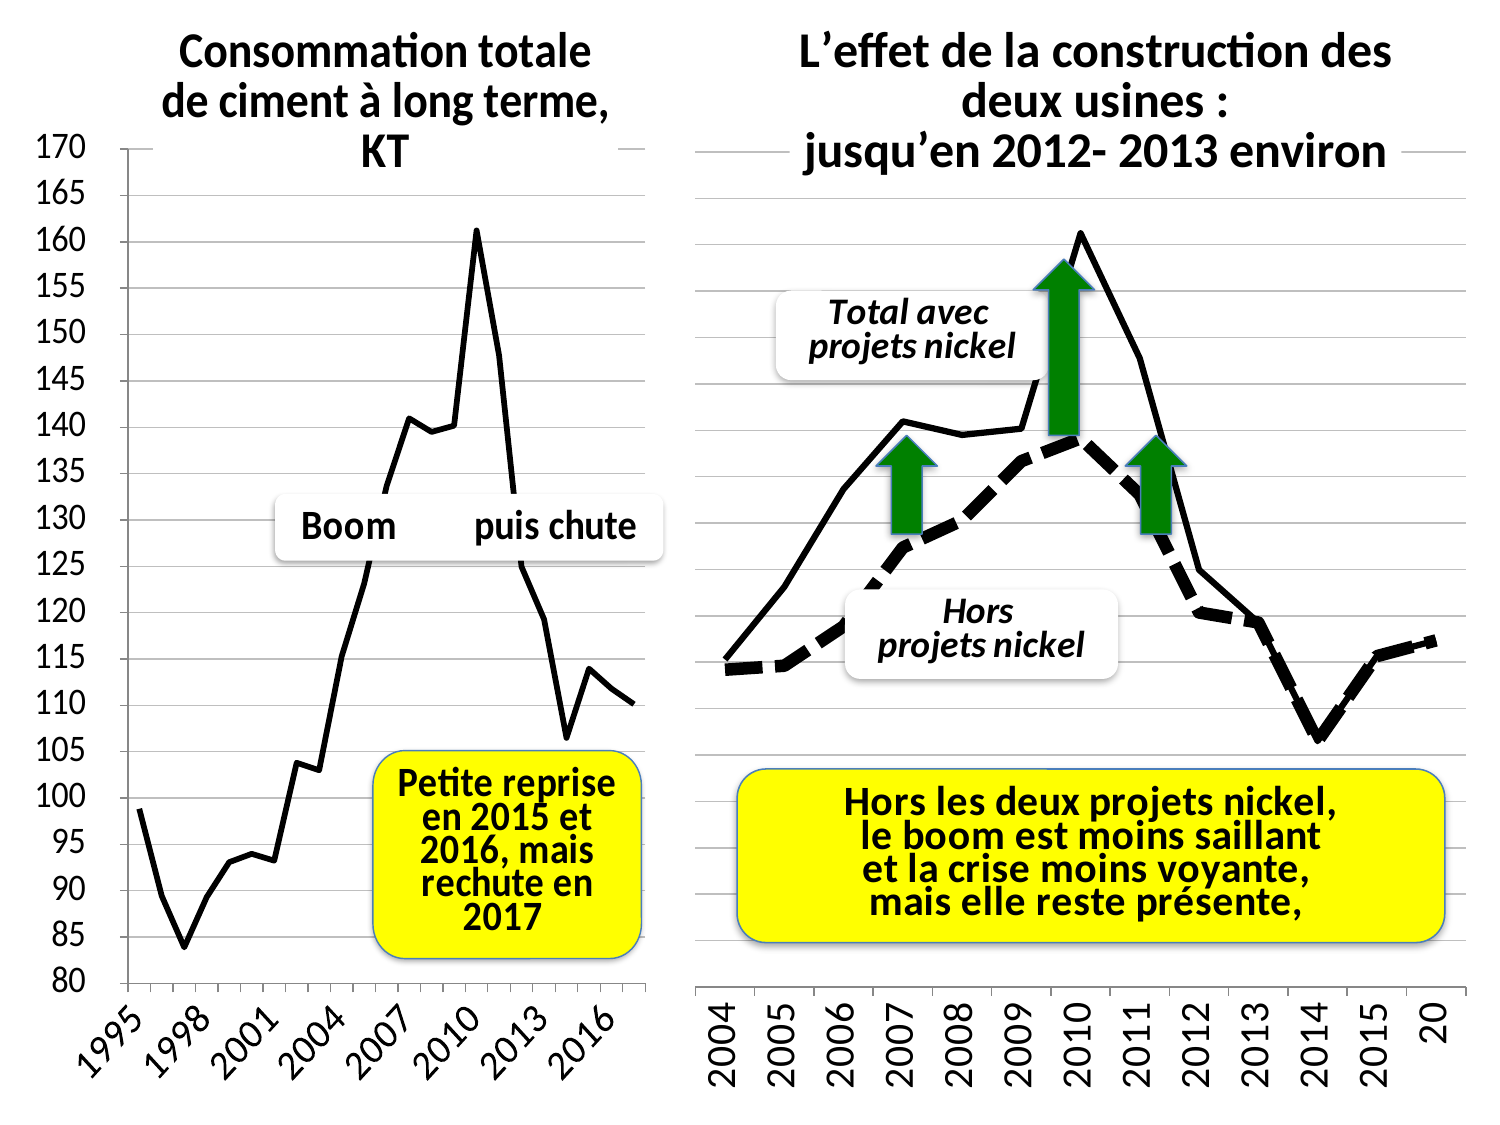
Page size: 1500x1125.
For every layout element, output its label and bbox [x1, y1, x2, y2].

chart [694, 14, 1480, 1104]
chart [19, 14, 670, 1104]
